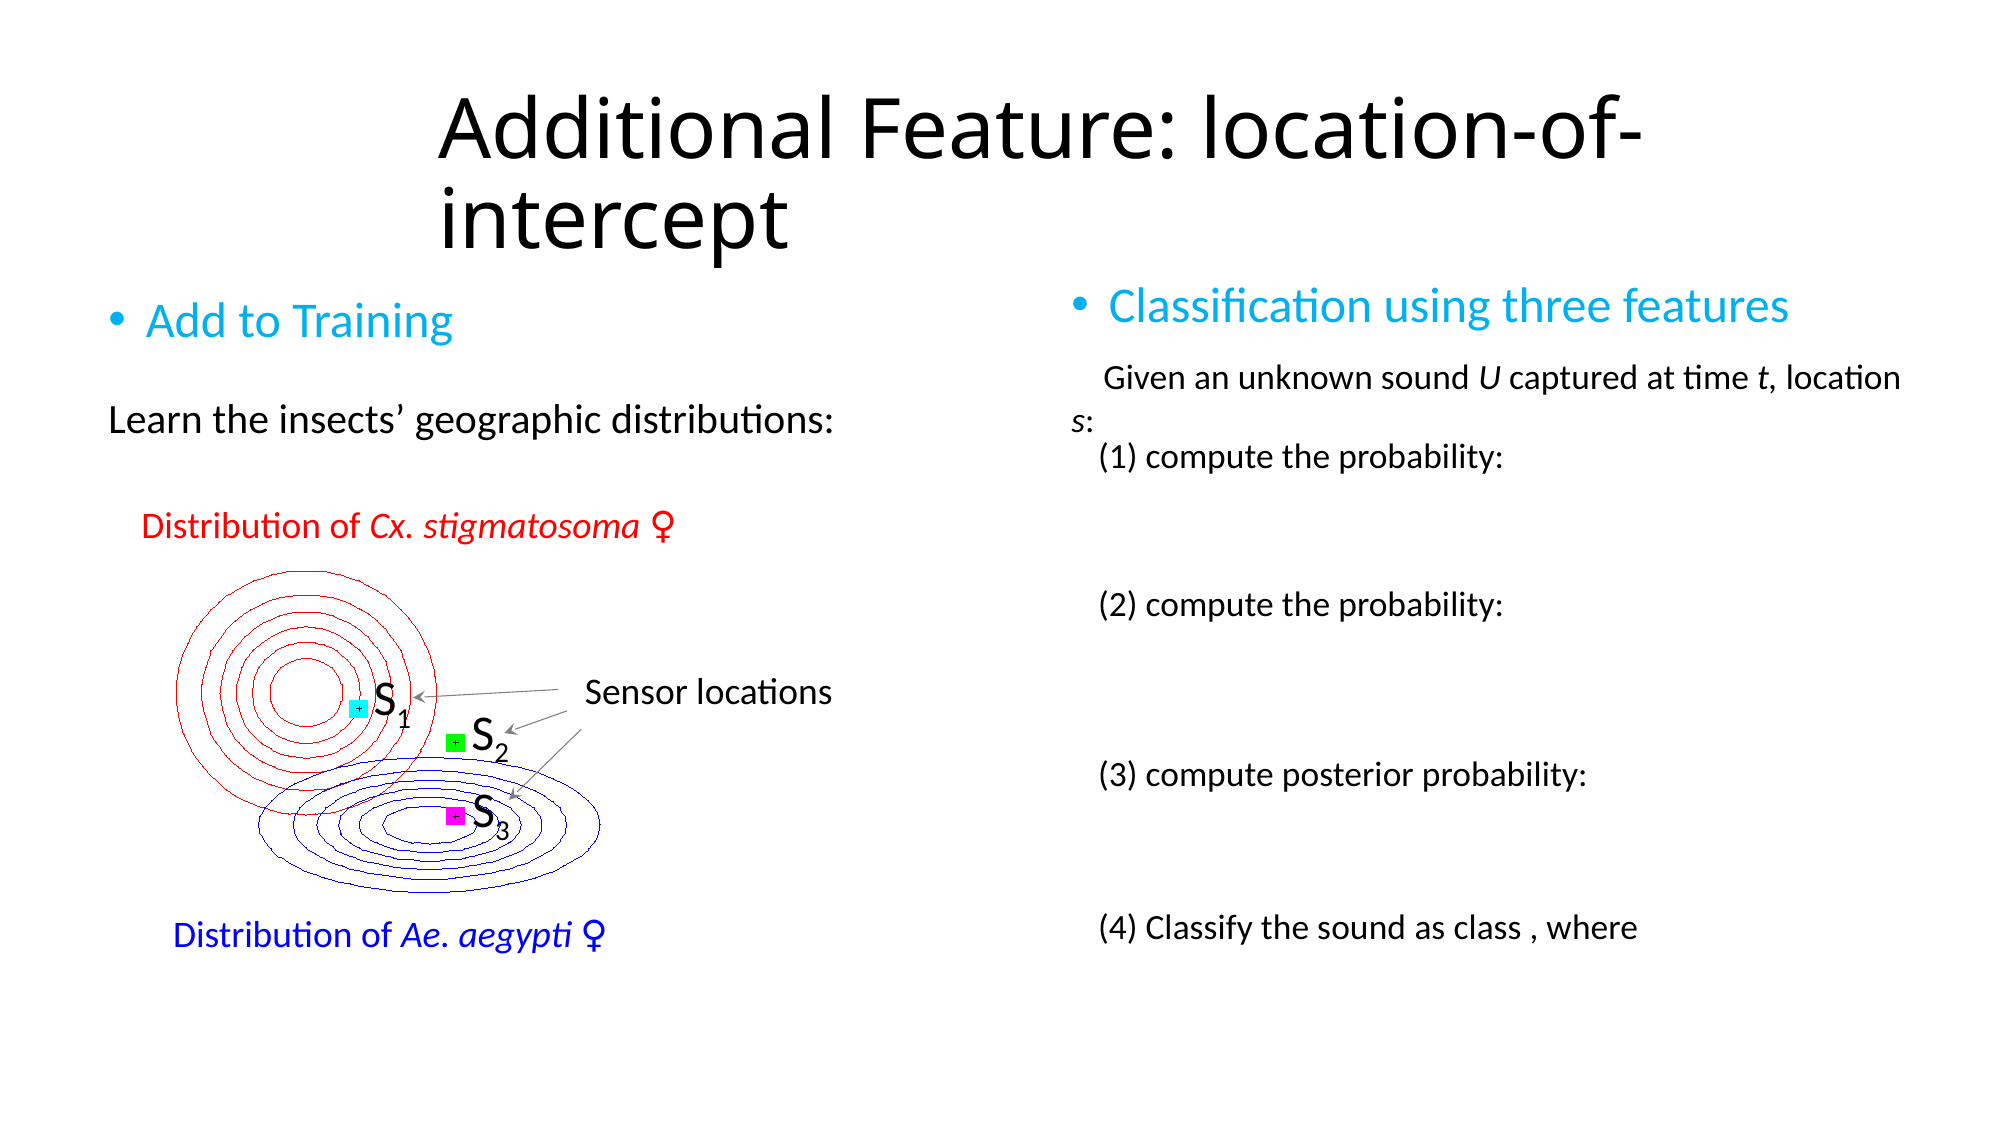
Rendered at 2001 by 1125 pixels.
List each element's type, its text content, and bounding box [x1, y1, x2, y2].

title Additional Feature: location-of-intercept [423, 67, 1841, 286]
list Add to Training Learn the insects’ geographic distributions: [93, 286, 944, 1001]
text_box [126, 494, 850, 975]
list Classification using three features Given an unknown sound U captured at time t, location s: [1056, 271, 1948, 1036]
